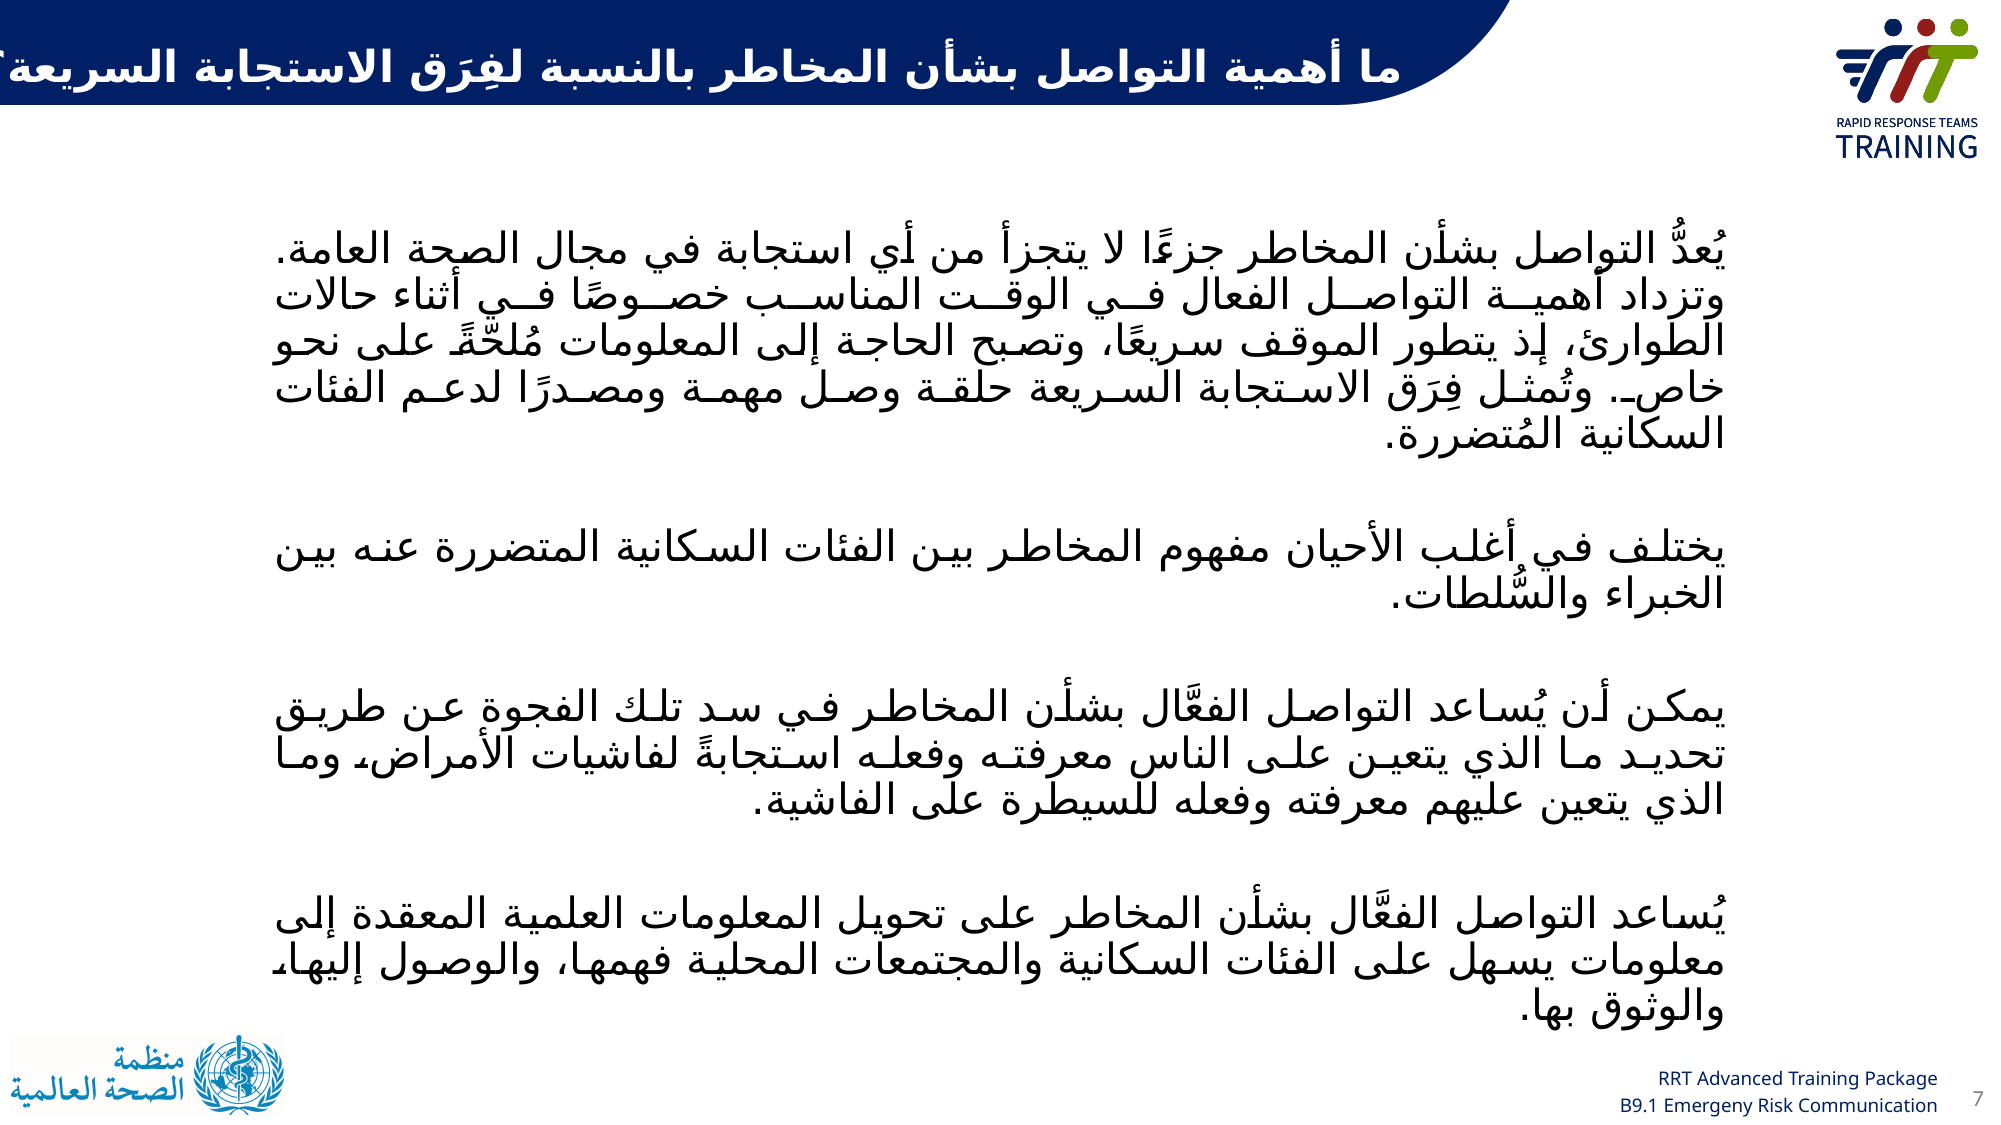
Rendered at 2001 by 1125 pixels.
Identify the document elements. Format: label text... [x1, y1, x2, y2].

picture [241, 1050, 247, 1059]
picture [11, 1035, 284, 1115]
text_box ما أهمية التواصل بشأن المخاطر بالنسبة لفِرَق الاستجابة السريعة؟ [0, 15, 1411, 122]
list يُعدُّ التواصل بشأن المخاطر جزءًا لا يتجزأ من أي استجابة في مجال الصحة العامة. وتزداد أهمية التواصل الفعال في الوقت المناسب خصوصًا في أثناء حالات الطوارئ، إذ يتطور الموقف سريعًا، وتصبح الحاجة إلى المعلومات مُلحّةً على نحو خاص. وتُمثل فِرَق الاستجابة السريعة حلقة وصل مهمة ومصدرًا لدعم الفئات السكانية المُتضررة. يختلف في أغلب الأحيان مفهوم المخاطر بين الفئات السكانية المتضررة عنه بين الخبراء والسُّلطات. يمكن أن يُساعد التواصل الفعَّال بشأن المخاطر في سد تلك الفجوة عن طريق تحديد ما الذي يتعين على الناس معرفته وفعله استجابةً لفاشيات الأمراض، وما الذي يتعين عليهم معرفته وفعله للسيطرة على الفاشية. يُساعد التواصل الفعَّال بشأن المخاطر على تحويل المعلومات العلمية المعقدة إلى معلومات يسهل على الفئات السكانية والمجتمعات المحلية فهمها، والوصول إليها، والوثوق بها. [265, 217, 1735, 906]
picture [0, 0, 1533, 105]
picture [1835, 19, 1978, 167]
